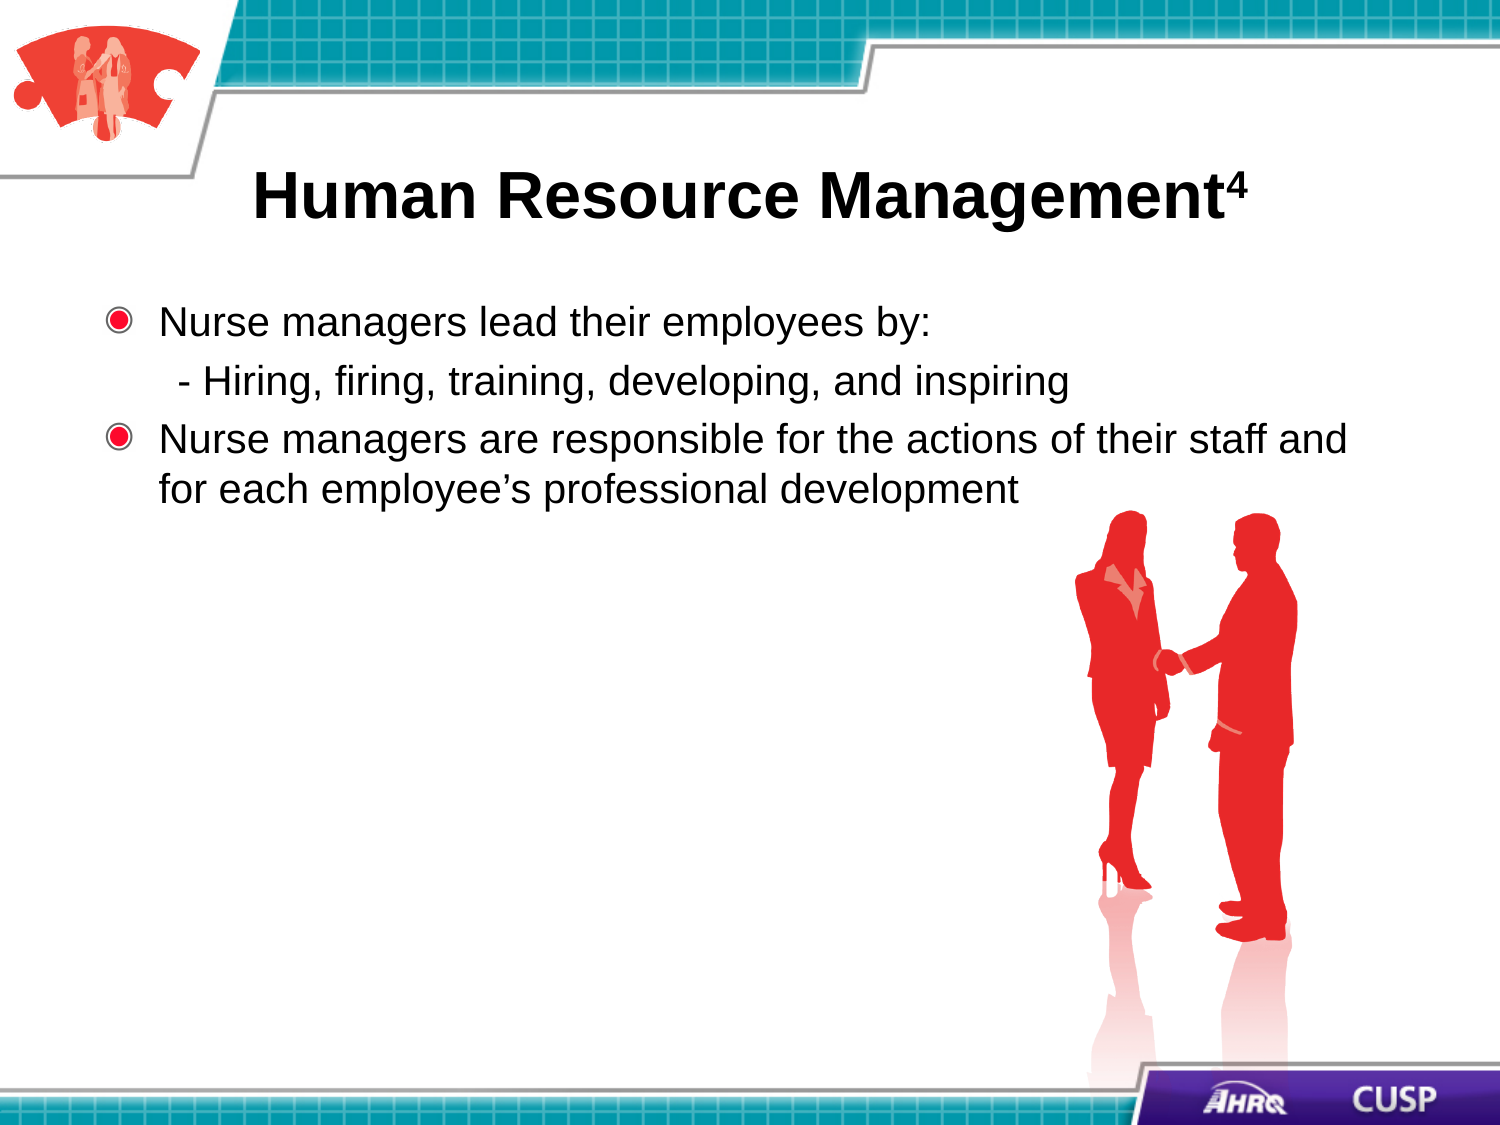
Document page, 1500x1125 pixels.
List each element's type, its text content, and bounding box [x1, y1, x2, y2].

picture [0, 263, 1500, 1125]
list Nurse managers lead their employees by: - Hiring, firing, training, developing, and inspiring Nurse managers are responsible for the actions of their staff and for each employee’s professional development [87, 287, 1400, 925]
title Human Resource Management4 [0, 121, 1500, 263]
picture [0, 0, 1500, 121]
